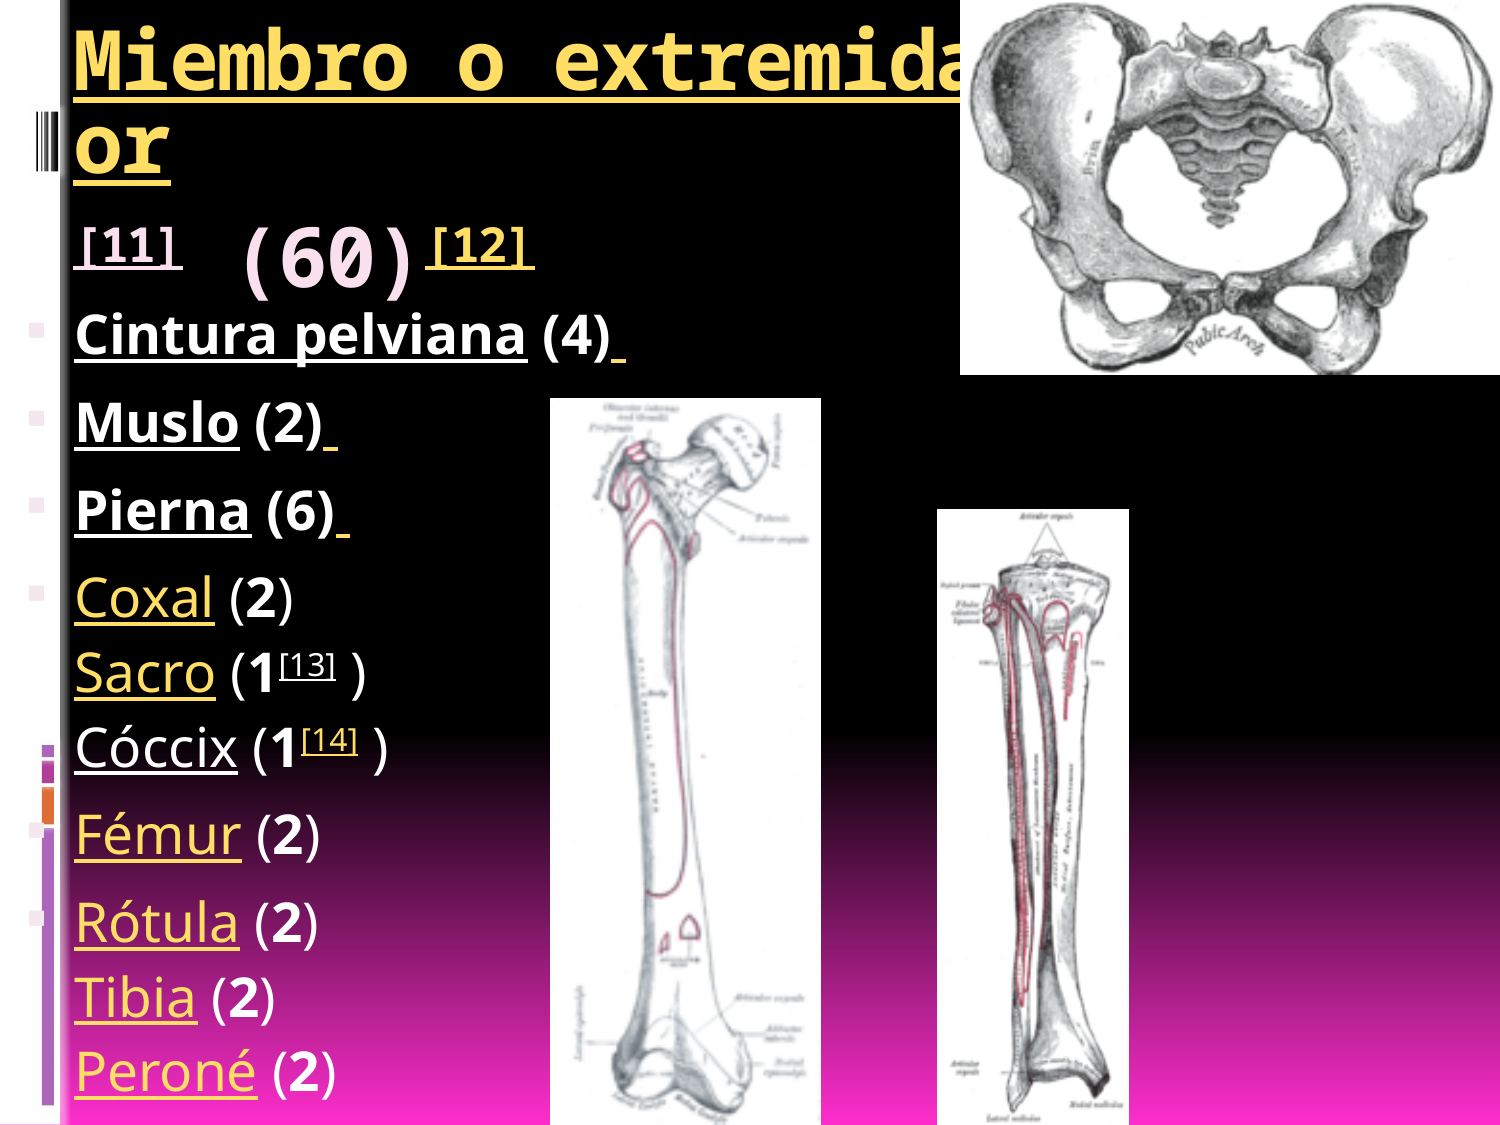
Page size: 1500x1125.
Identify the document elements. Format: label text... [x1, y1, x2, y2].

list Cintura pelviana (4) Muslo (2) Pierna (6) Coxal (2) Sacro (1[13] ) Cóccix (1[14] ) Fémur (2) Rótula (2) Tibia (2) Peroné (2) [0, 292, 1425, 1125]
picture [937, 508, 1130, 1125]
picture [960, 0, 1500, 376]
picture [550, 397, 821, 1125]
title Miembro o extremidad inferior[11] (60)[12] [58, 0, 953, 234]
